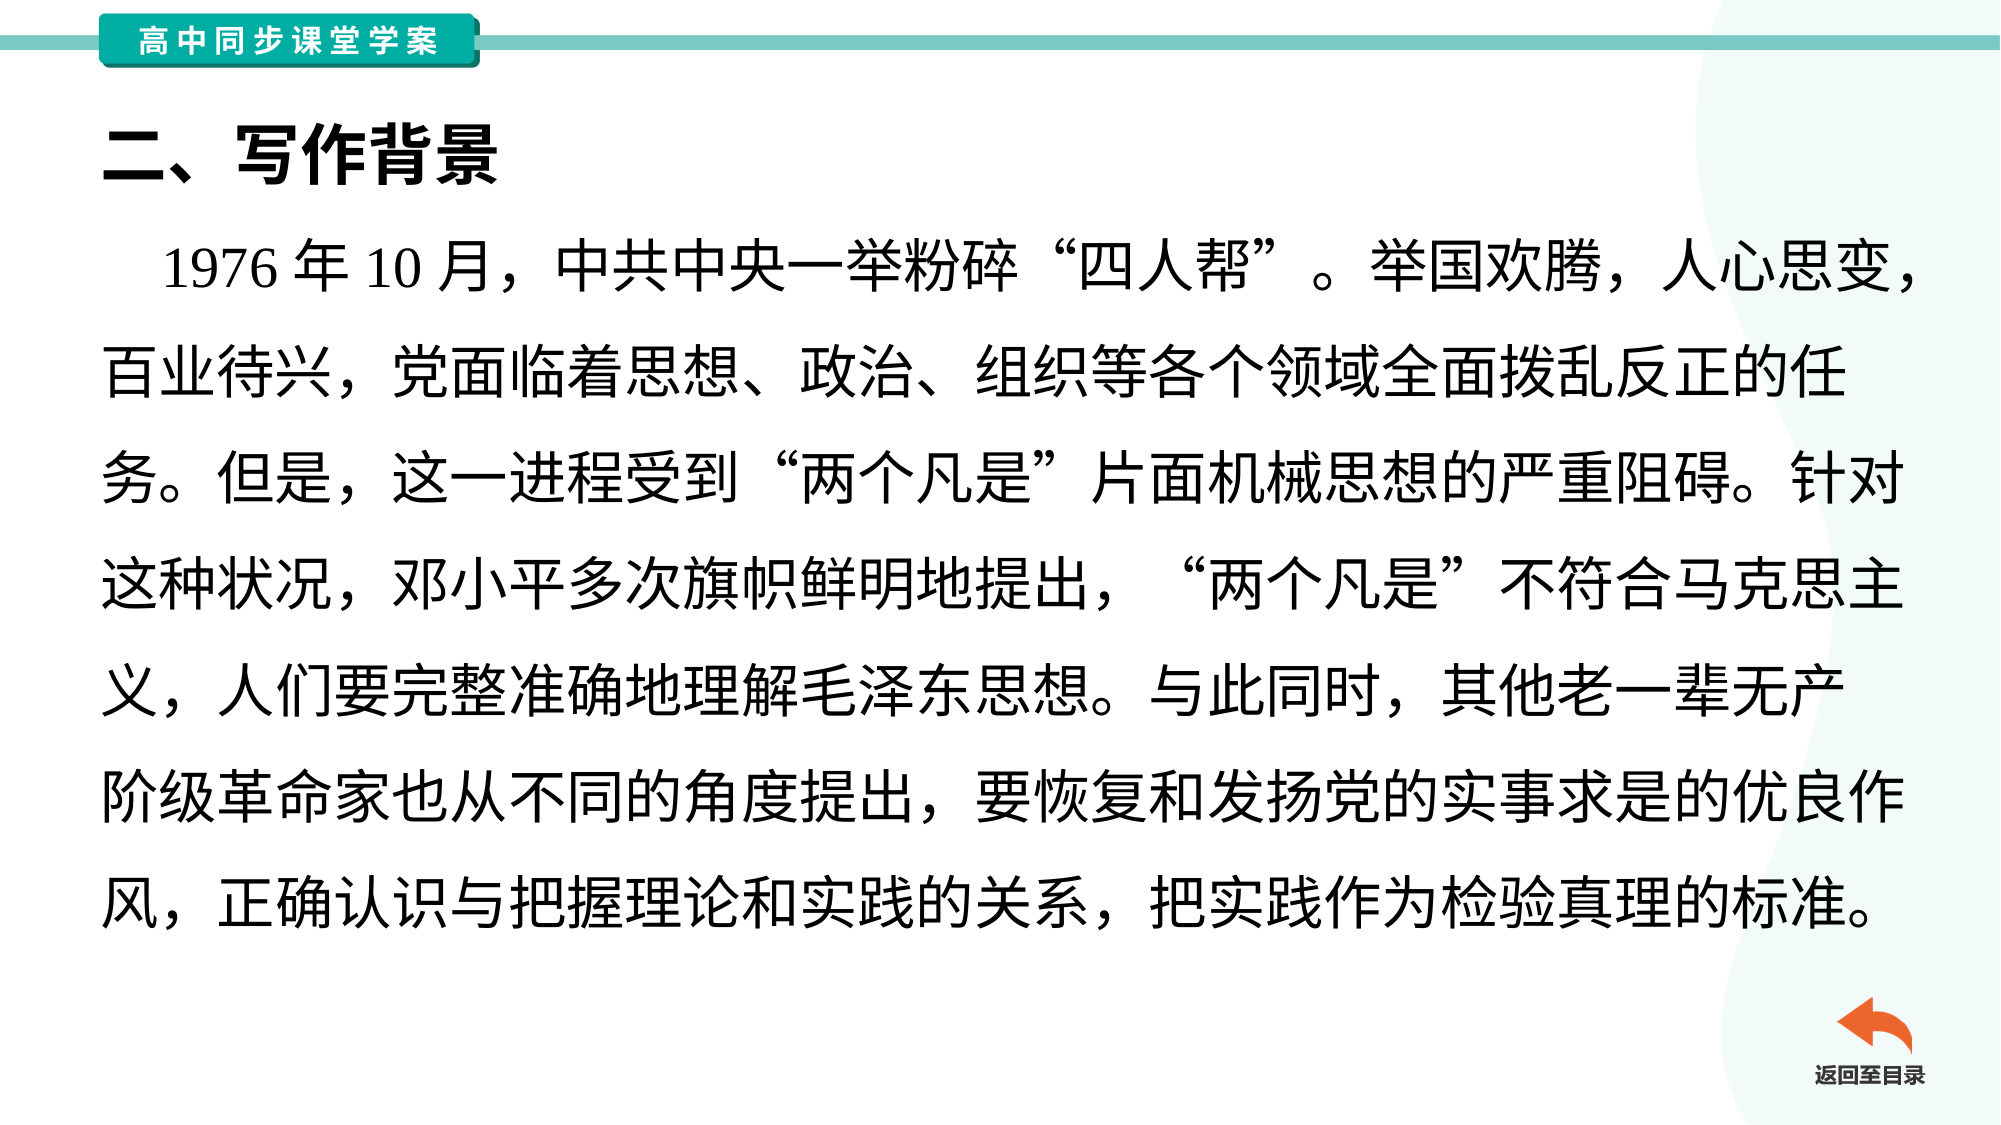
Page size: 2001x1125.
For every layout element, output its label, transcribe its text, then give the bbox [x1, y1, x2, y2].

text_box 1976年10月，中共中央一举粉碎“四人帮”。举国欢腾，人心思变， 百业待兴，党面临着思想、政治、组织等各个领域全面拨乱反正的任 务。但是，这一进程受到“两个凡是”片面机械思想的严重阻碍。针对 这种状况，邓小平多次旗帜鲜明地提出，“两个凡是”不符合马克思主 义，人们要完整准确地理解毛泽东思想。与此同时，其他老一辈无产 阶级革命家也从不同的角度提出，要恢复和发扬党的实事求是的优良作 风，正确认识与把握理论和实践的关系，把实践作为检验真理的标准。 [100, 192, 1899, 937]
picture [0, 0, 2000, 1125]
text_box 二、写作背景 [100, 76, 1899, 192]
